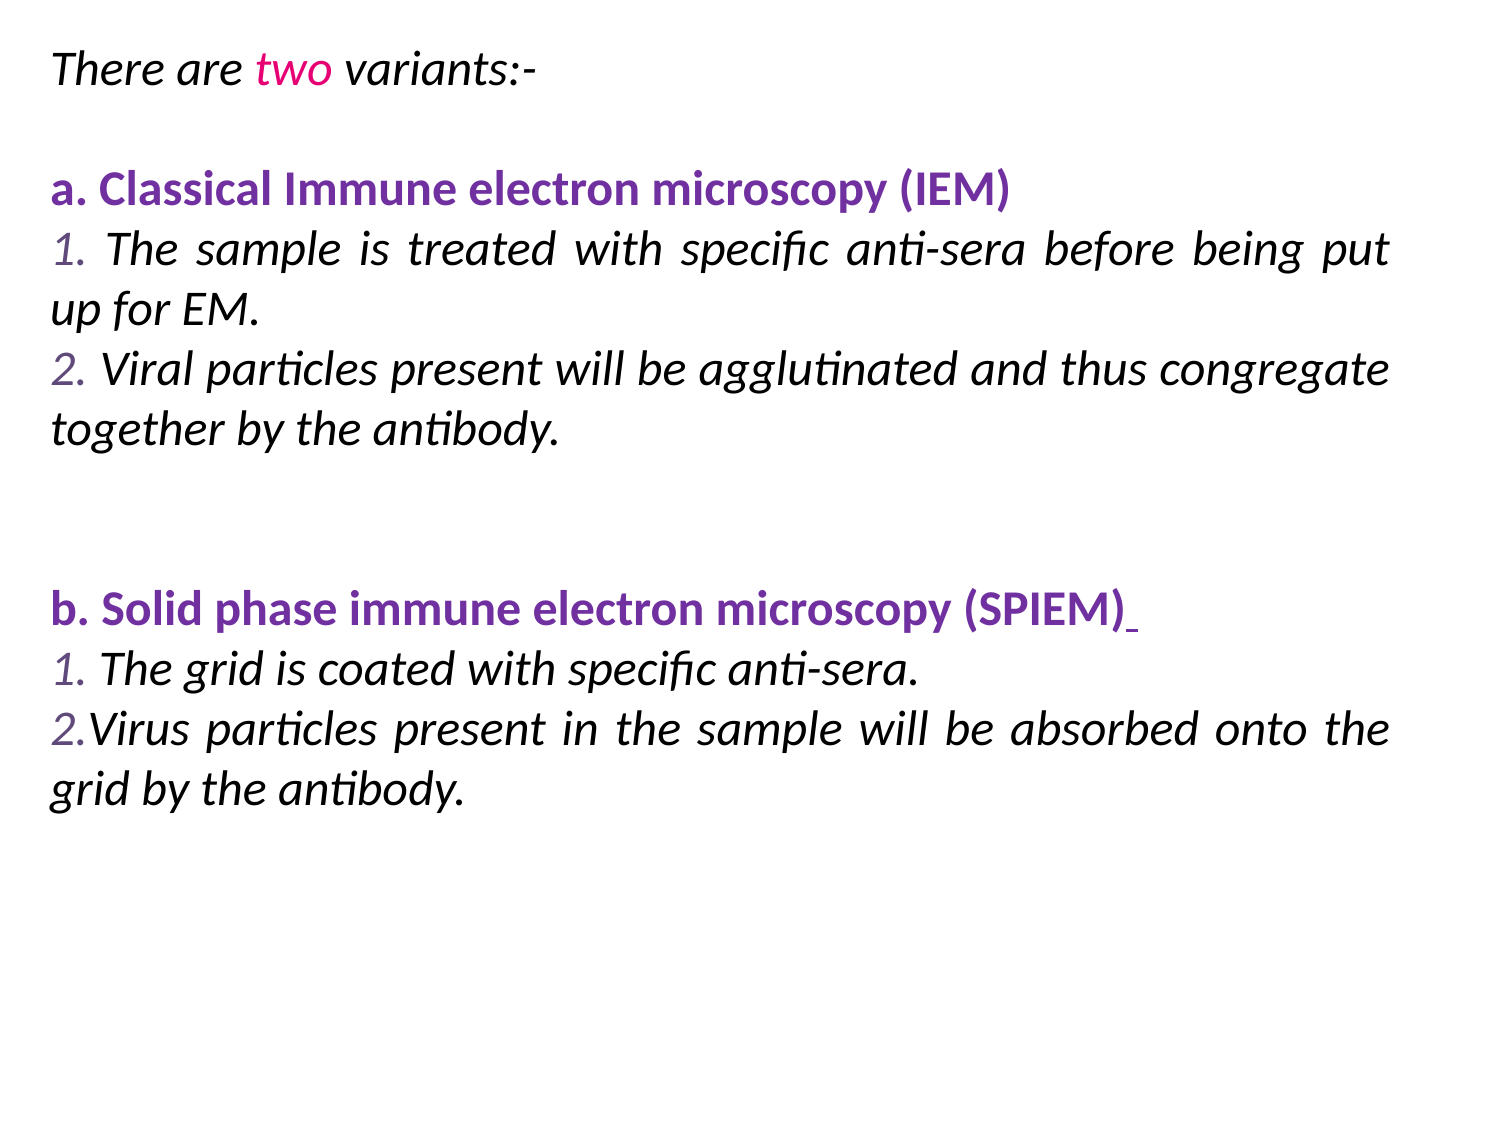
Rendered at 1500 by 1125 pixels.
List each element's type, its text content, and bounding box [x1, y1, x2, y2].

text_box There are two variants:- a. Classical Immune electron microscopy (IEM) 1. The sample is treated with specific anti-sera before being put up for EM. 2. Viral particles present will be agglutinated and thus congregate together by the antibody. b. Solid phase immune electron microscopy (SPIEM) 1. The grid is coated with specific anti-sera. 2.Virus particles present in the sample will be absorbed onto the grid by the antibody. [35, 27, 1407, 928]
